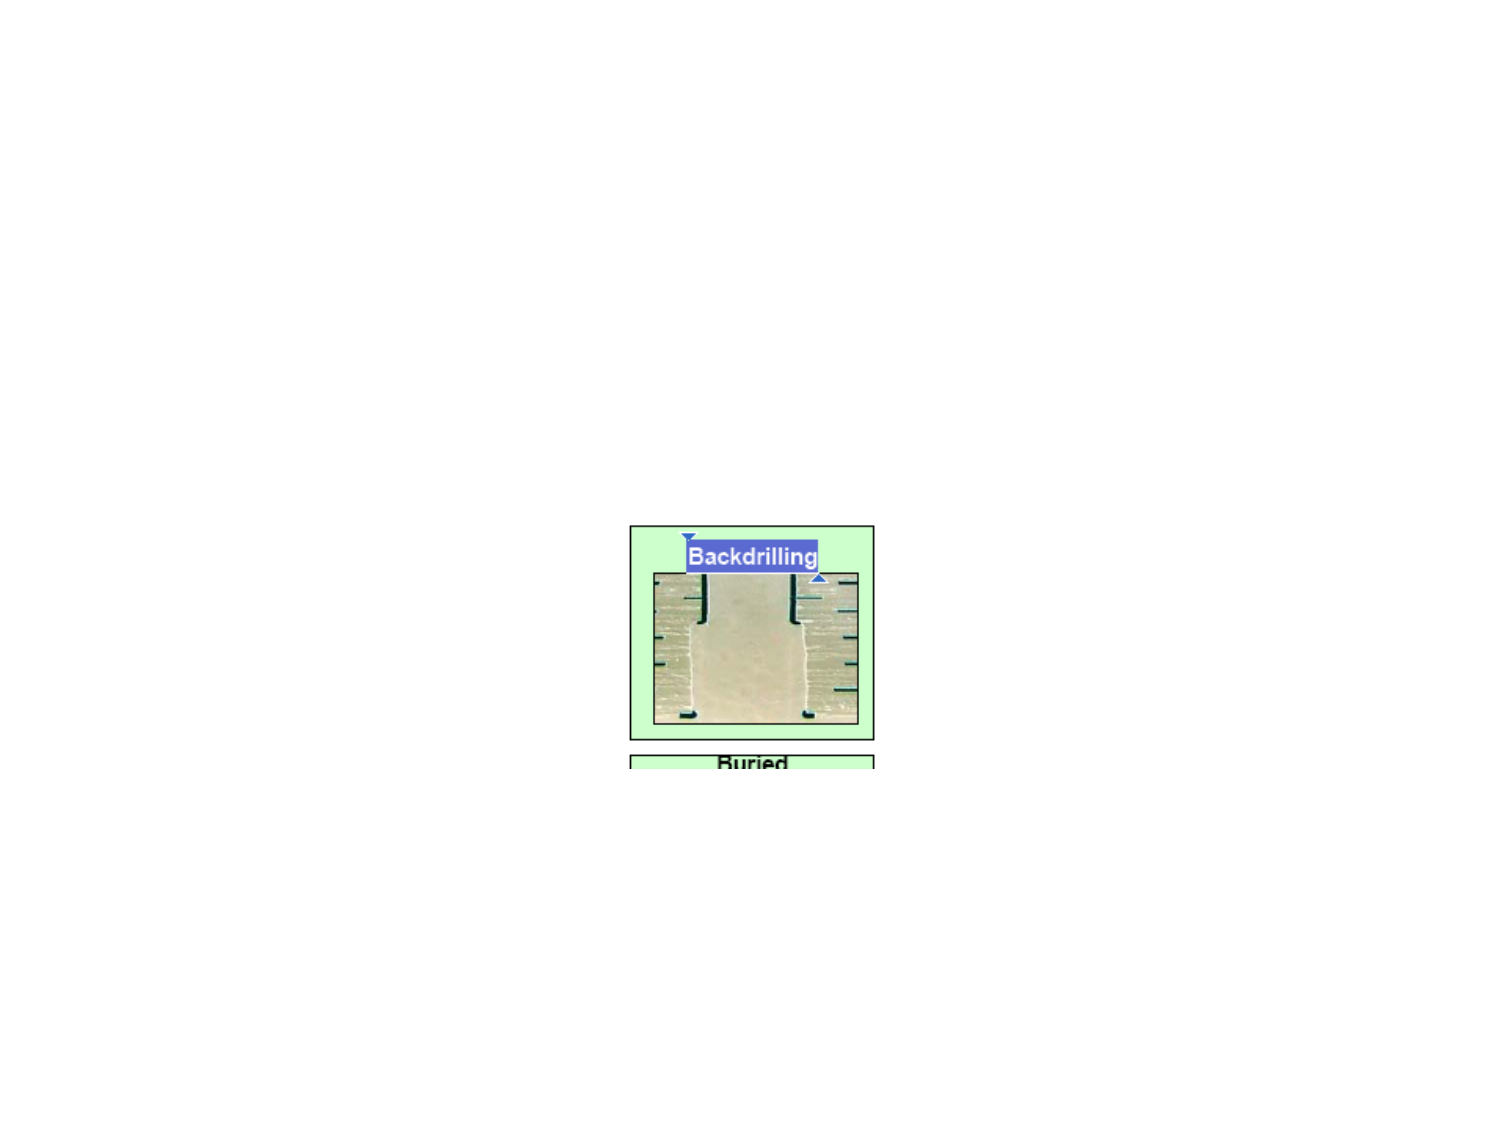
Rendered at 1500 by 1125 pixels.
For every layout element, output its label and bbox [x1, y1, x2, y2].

list [550, 499, 950, 769]
